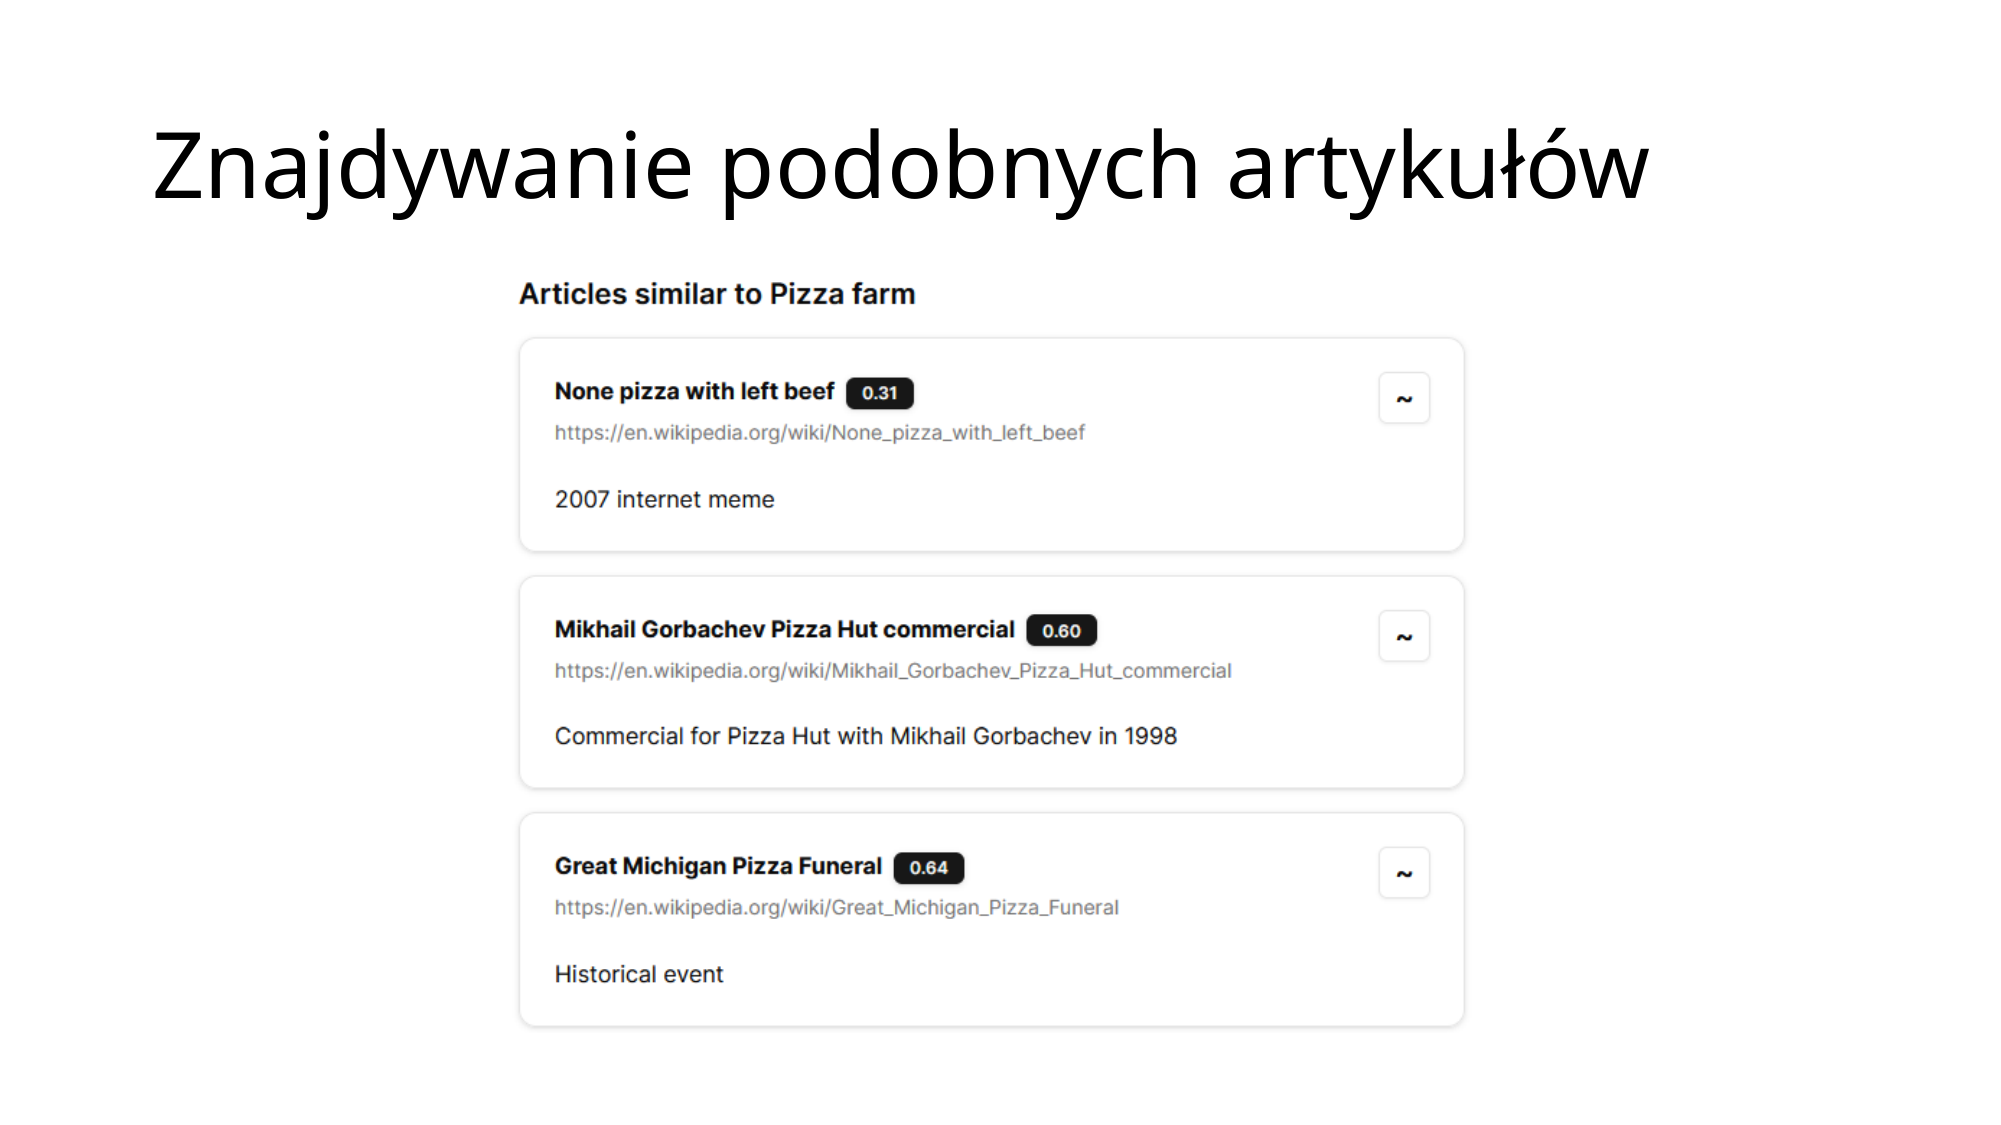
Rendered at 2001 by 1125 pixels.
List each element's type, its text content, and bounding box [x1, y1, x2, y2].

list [476, 244, 1524, 1034]
title Znajdywanie podobnych artykułów [137, 59, 1863, 278]
